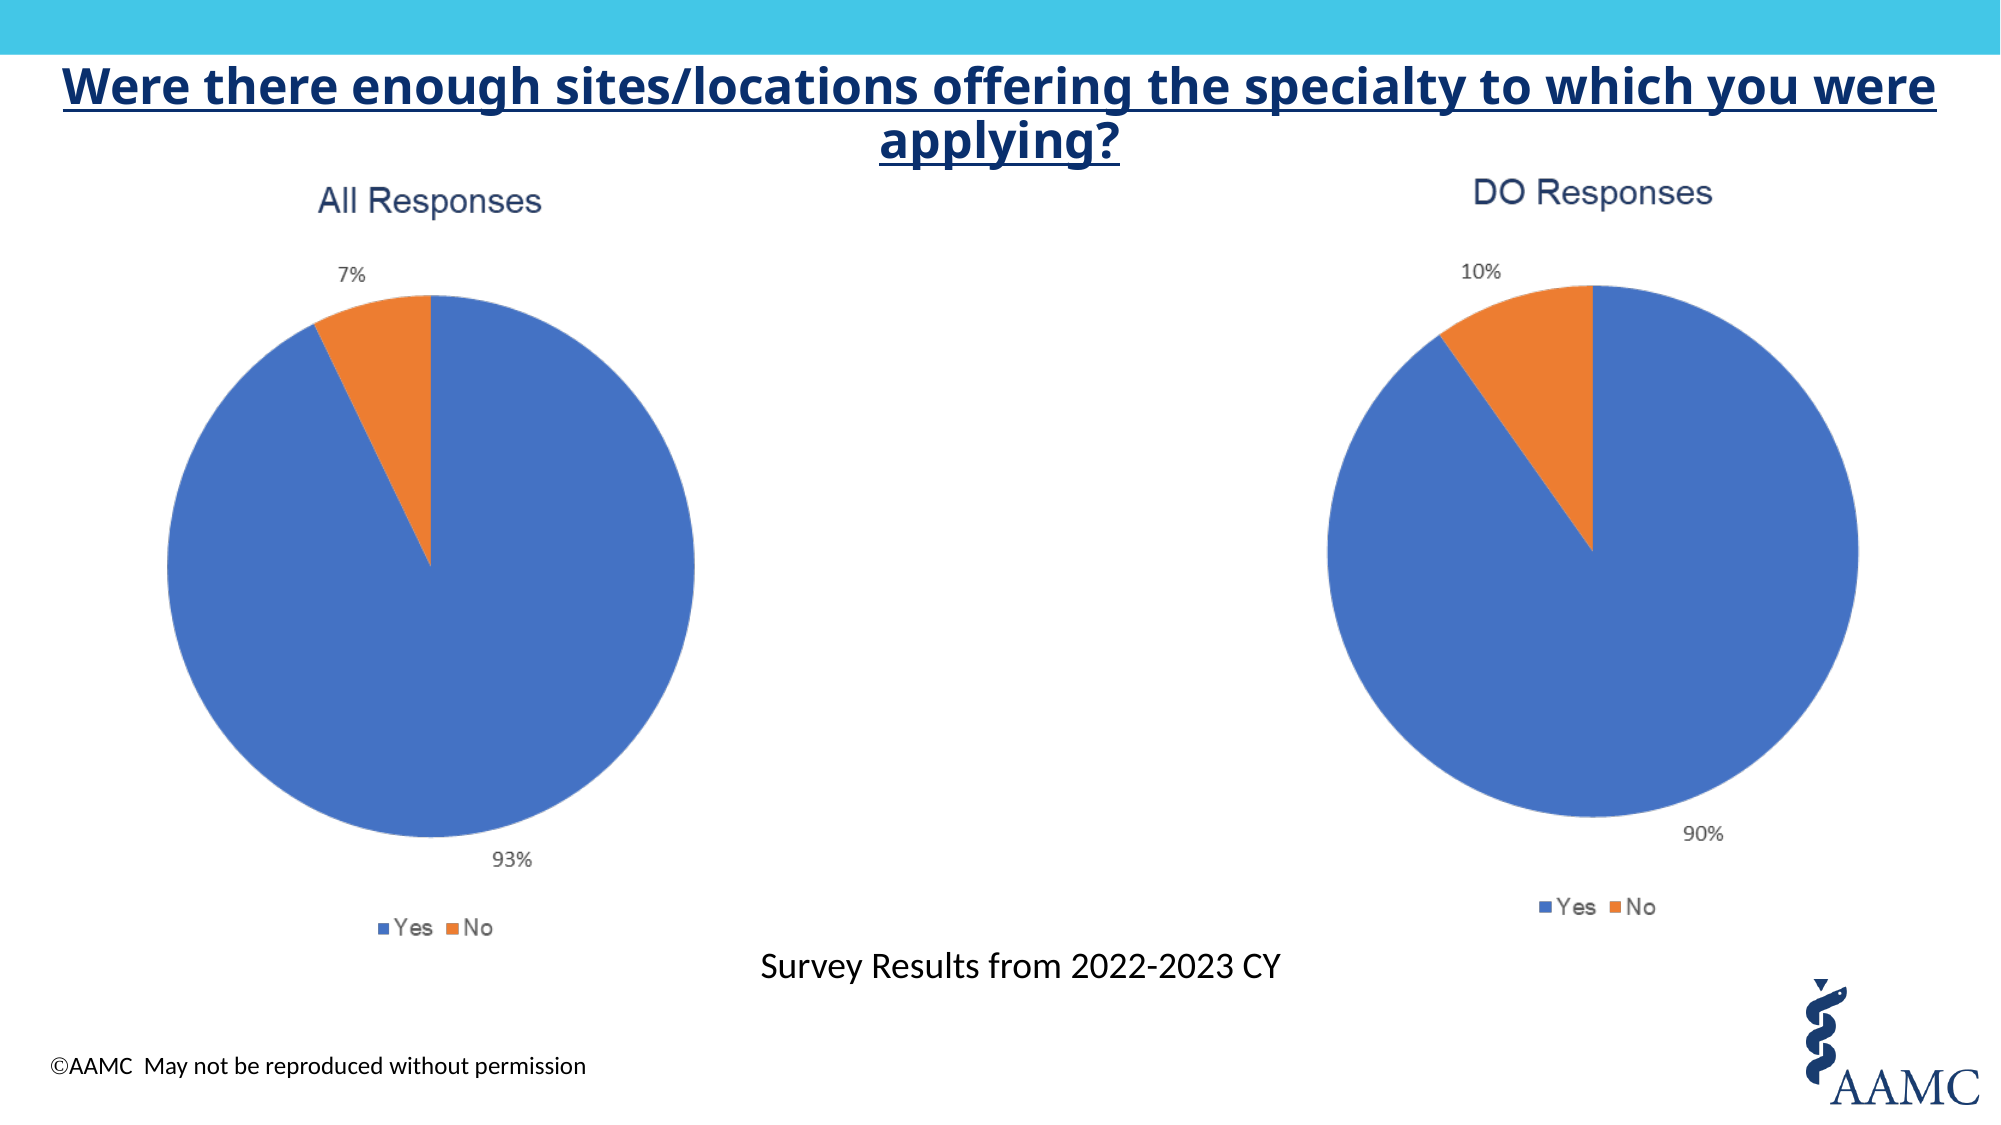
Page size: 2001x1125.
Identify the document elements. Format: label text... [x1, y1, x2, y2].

title Were there enough sites/locations offering the specialty to which you were applying? [0, 64, 2000, 160]
picture [0, 0, 2001, 1125]
text_box ©AAMC May not be reproduced without permission [35, 1042, 933, 1125]
text_box Survey Results from 2022-2023 CY [745, 943, 1337, 993]
